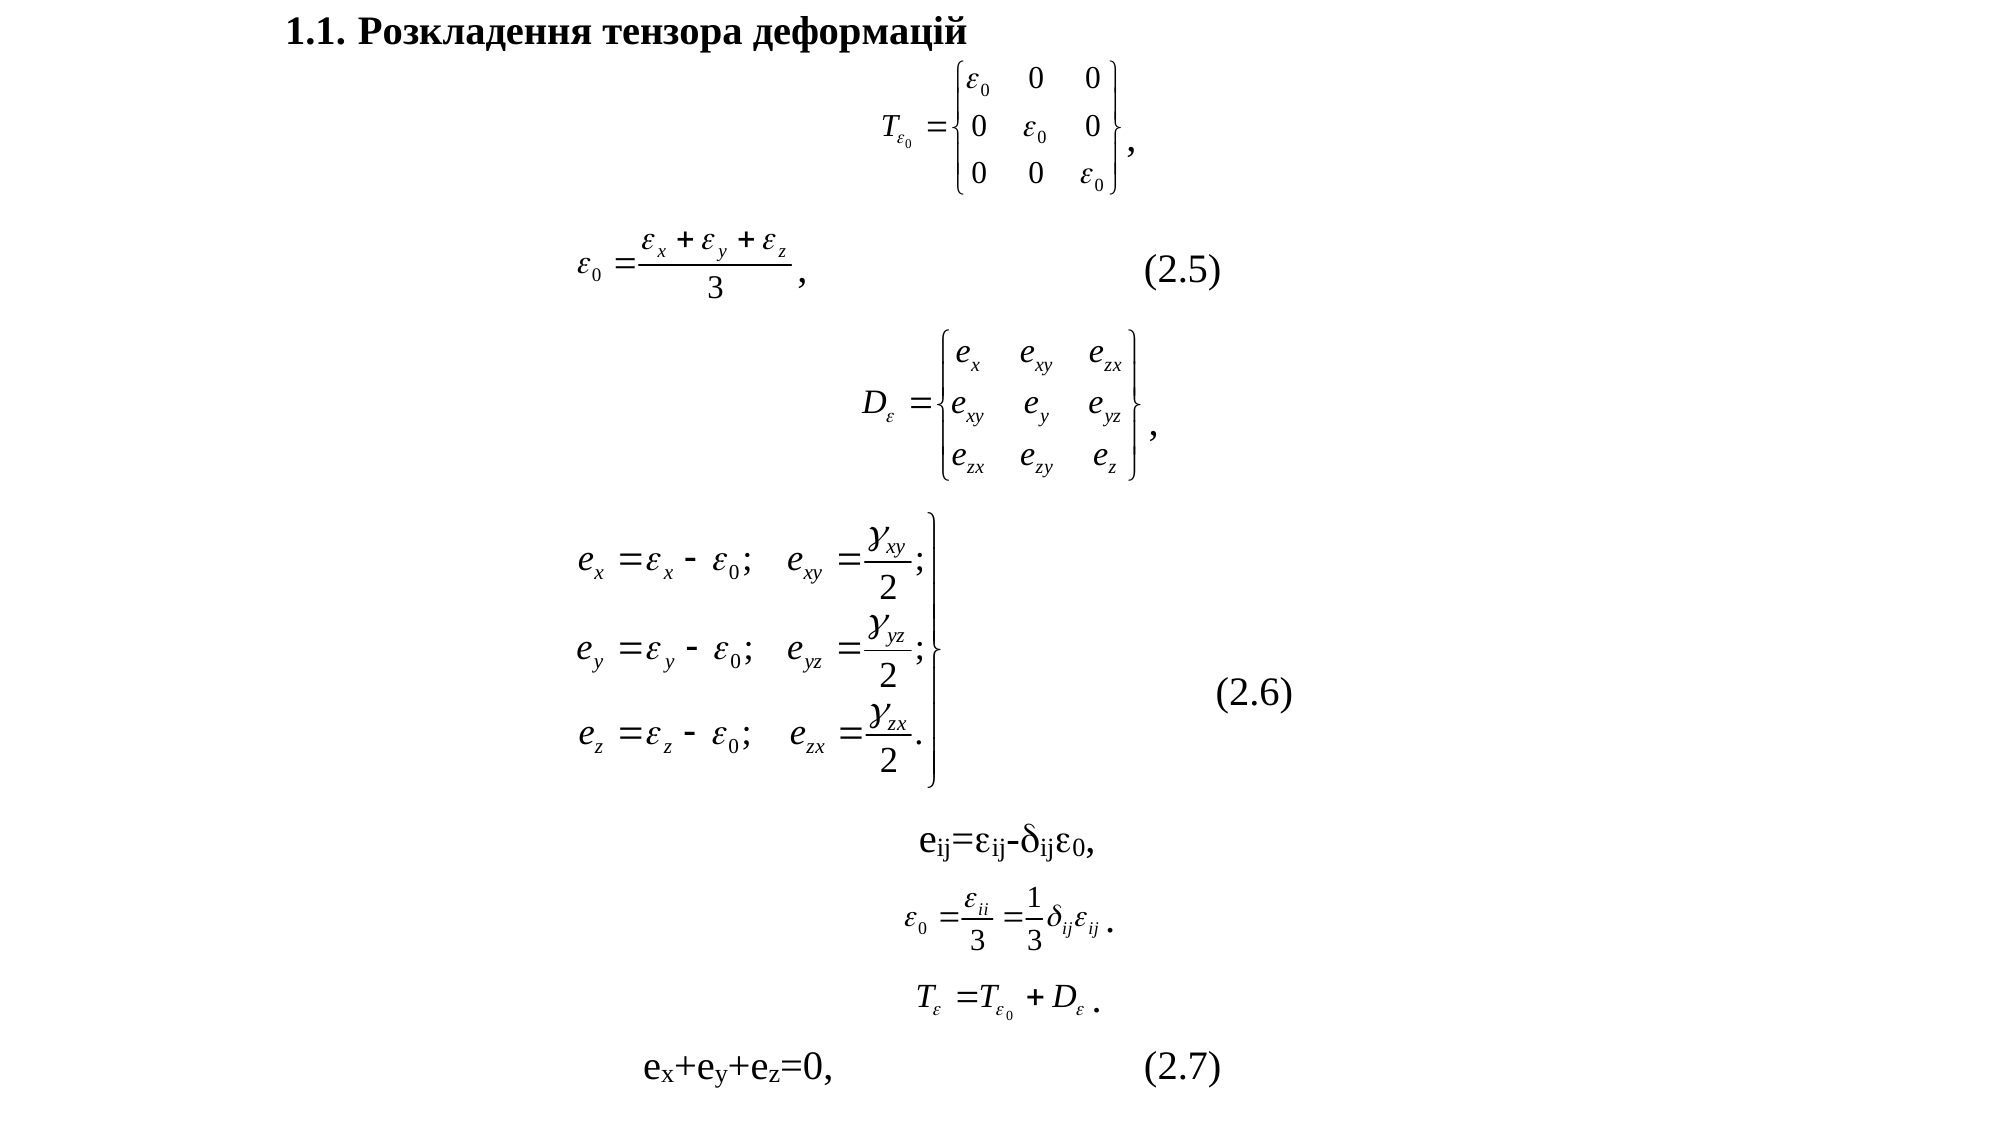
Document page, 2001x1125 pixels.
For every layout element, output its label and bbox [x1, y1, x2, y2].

text_box [213, 7, 1801, 1105]
